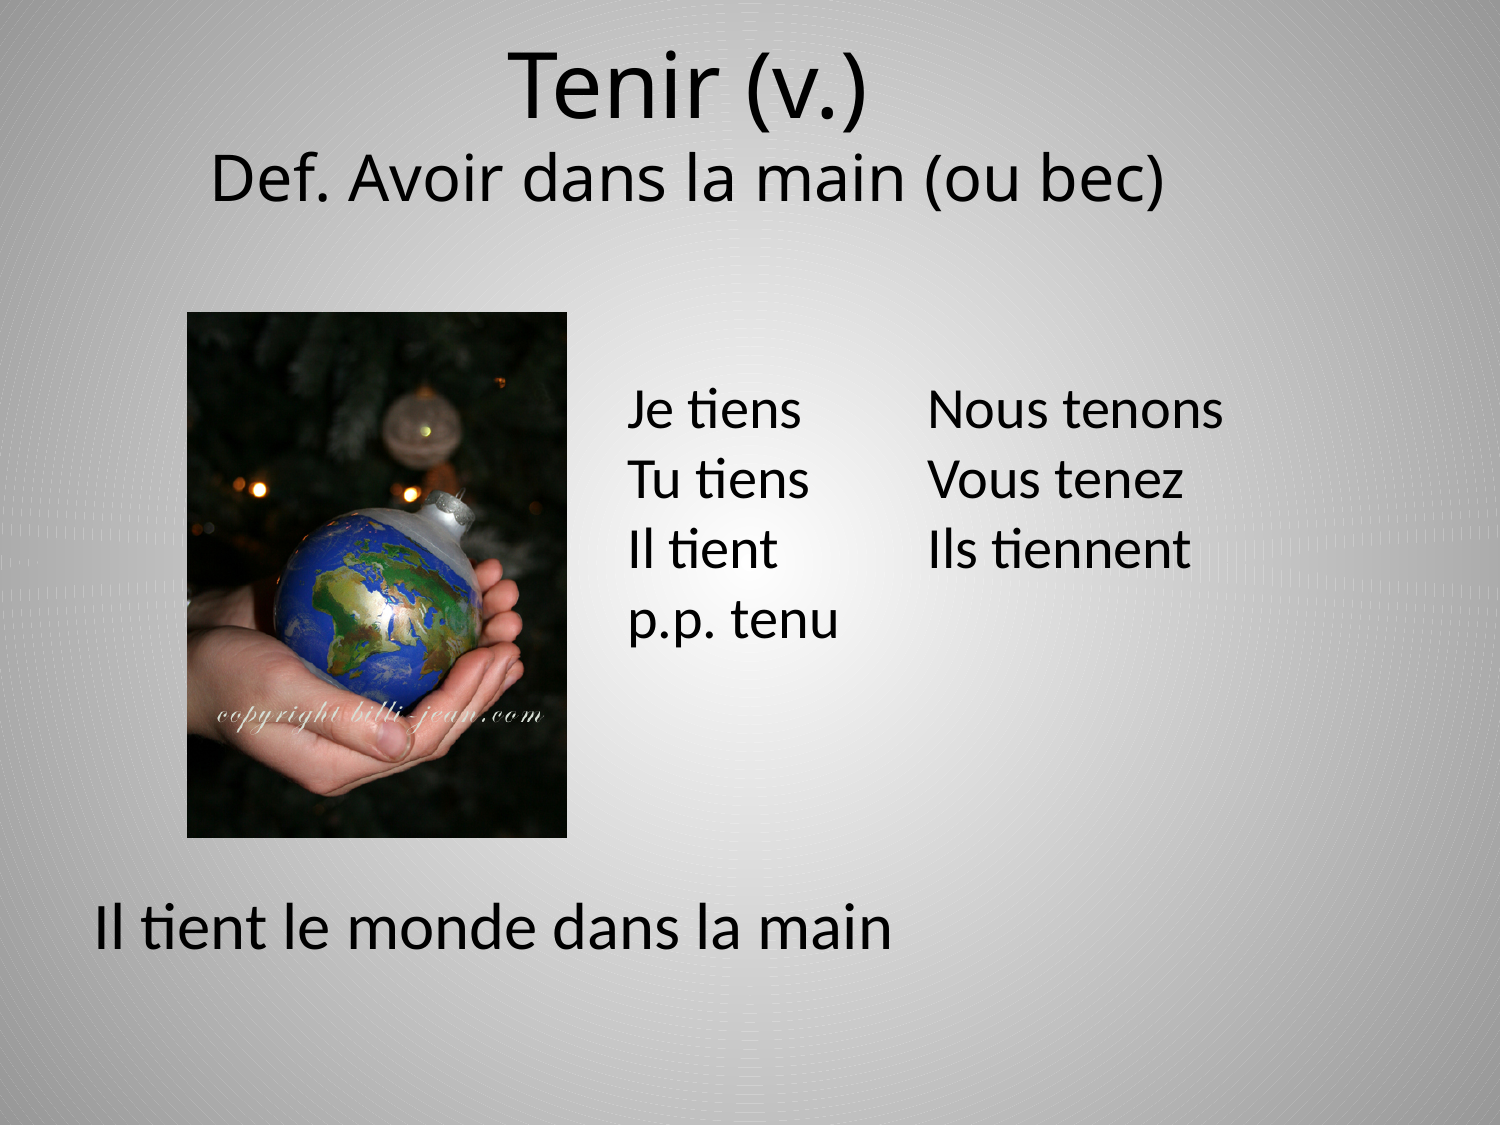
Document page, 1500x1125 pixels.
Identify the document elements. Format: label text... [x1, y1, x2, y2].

subtitle Il tient le monde dans la main [0, 875, 1150, 975]
picture [187, 312, 567, 838]
text_box Je tiens Nous tenons Tu tiens Vous tenez Il tient Ils tiennent p.p. tenu [612, 362, 1413, 658]
title Tenir (v.) Def. Avoir dans la main (ou bec) [50, 0, 1325, 242]
